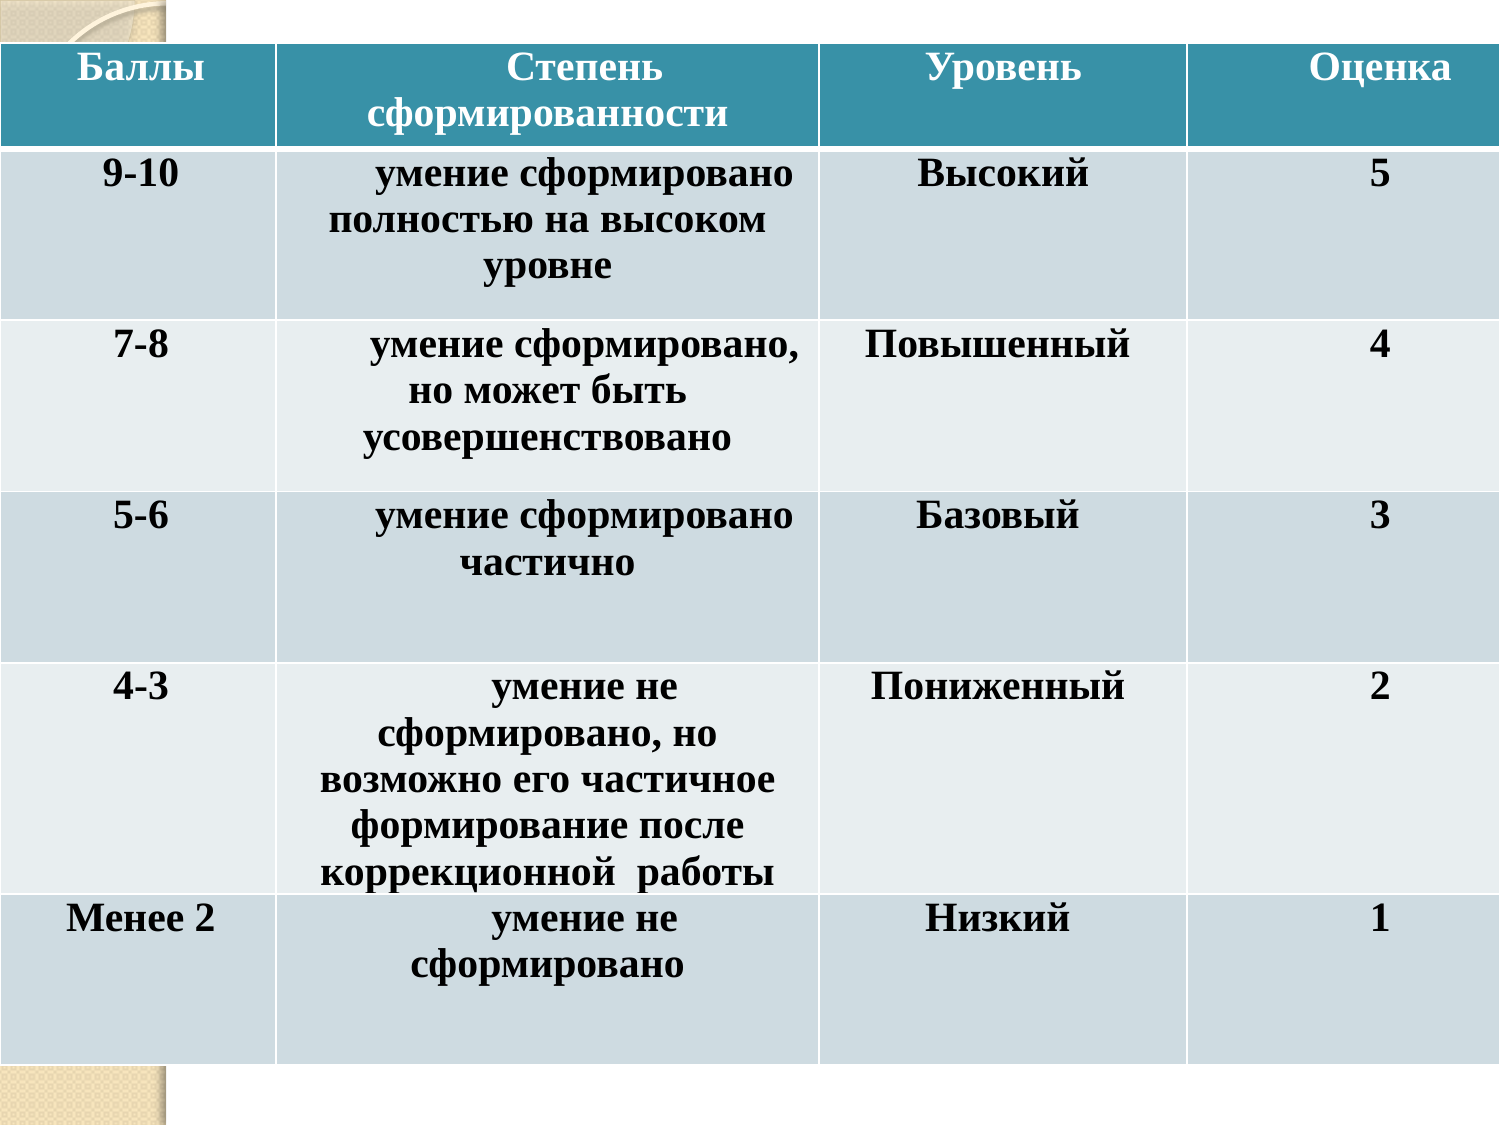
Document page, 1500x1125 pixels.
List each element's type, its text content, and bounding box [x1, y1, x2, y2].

table_cell умение не сформировано [277, 895, 818, 1064]
table_cell умение сформировано частично [277, 492, 818, 662]
table_cell 9-10 [1, 152, 275, 319]
table_cell 2 [1188, 664, 1499, 893]
table_header Баллы [1, 44, 275, 146]
table_cell 1 [1188, 895, 1499, 1064]
table_cell 5-6 [1, 492, 275, 662]
table_cell 3 [1188, 492, 1499, 662]
table_cell 4-3 [1, 664, 275, 893]
table_cell 4 [1188, 321, 1499, 491]
table_cell Пониженный [820, 664, 1186, 893]
table_cell умение сформировано, но может быть усовершенствовано [277, 321, 818, 491]
table_cell Высокий [820, 152, 1186, 319]
table_header Уровень [820, 44, 1186, 146]
table_cell Повышенный [820, 321, 1186, 491]
table_cell 5 [1188, 152, 1499, 319]
table_cell умение не сформировано, но возможно его частичное формирование после коррекционной работы [277, 664, 818, 893]
table_cell умение сформировано полностью на высоком уровне [277, 152, 818, 319]
table_cell Менее 2 [1, 895, 275, 1064]
table_cell 7-8 [1, 321, 275, 491]
table_header Степень сформированности [277, 44, 818, 146]
table_cell Базовый [820, 492, 1186, 662]
table_cell Низкий [820, 895, 1186, 1064]
table_header Оценка [1188, 44, 1499, 146]
